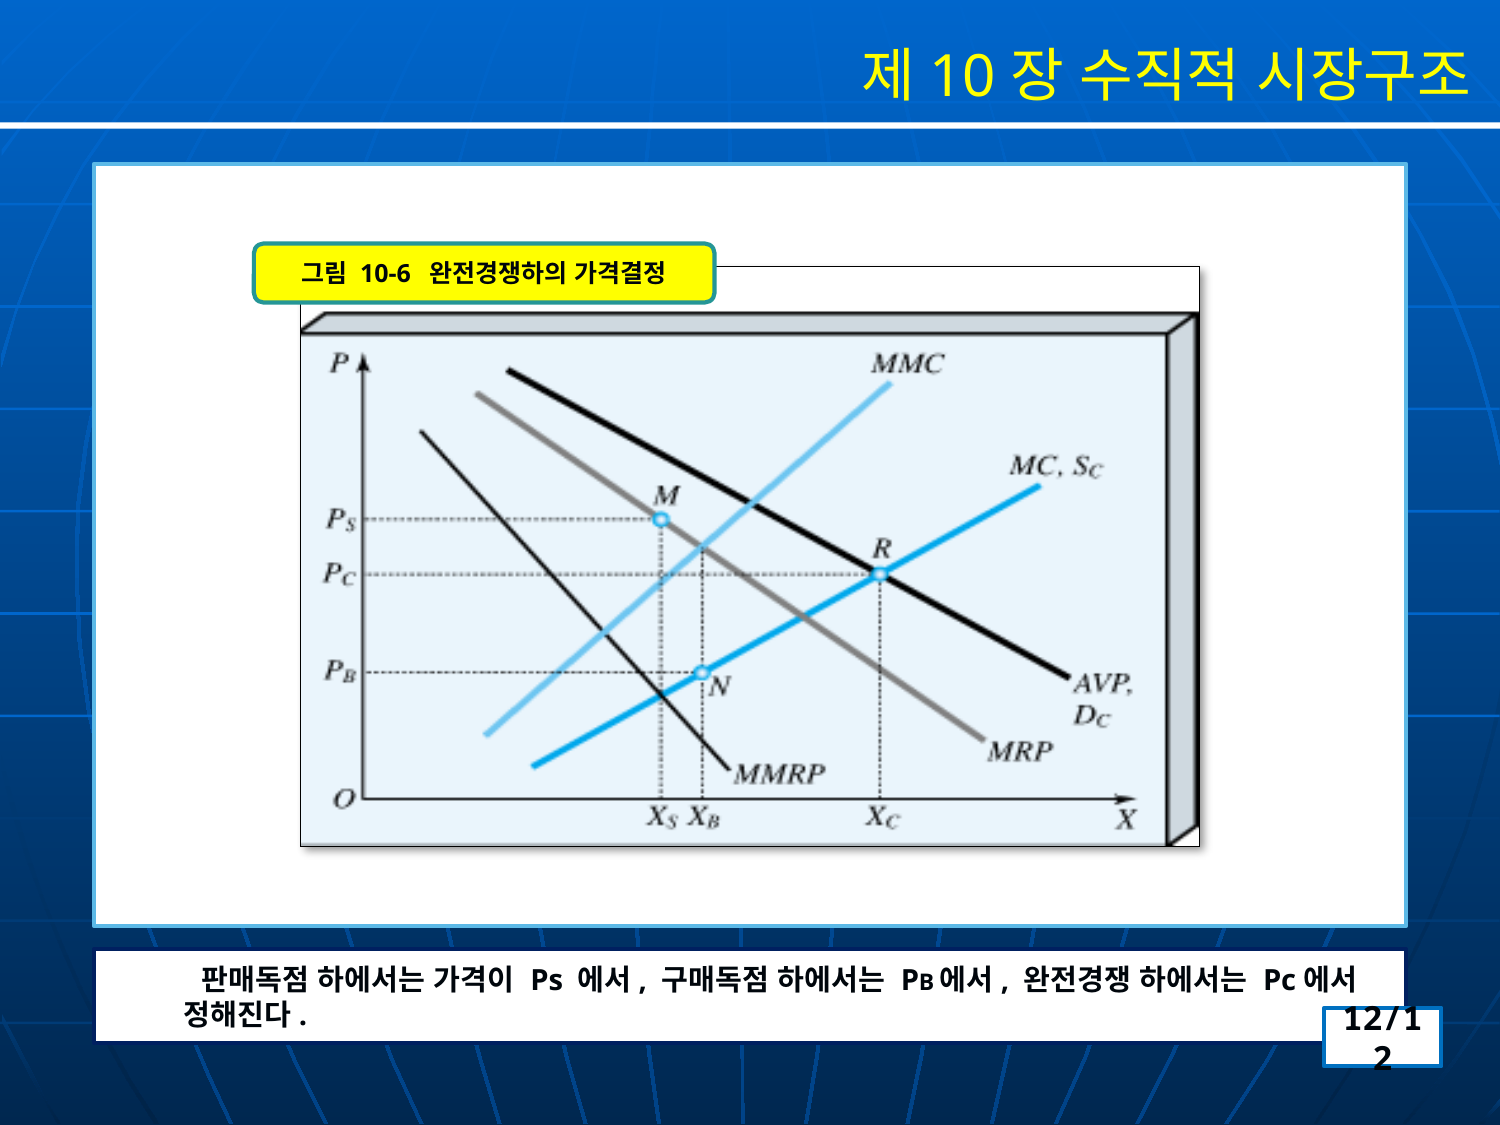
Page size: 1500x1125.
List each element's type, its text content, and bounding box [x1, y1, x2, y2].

text_box 제10장 수직적 시장구조 [847, 31, 1486, 116]
text_box 그림 10-6 완전경쟁하의 가격결정 [251, 241, 717, 305]
text_box [92, 162, 1408, 928]
text_box 12/12 [1322, 1006, 1443, 1068]
picture [300, 266, 1200, 847]
text_box 판매독점 하에서는 가격이 Ps 에서, 구매독점 하에서는 PB에서, 완전경쟁 하에서는 Pc에서 정해진다. [92, 947, 1408, 1045]
